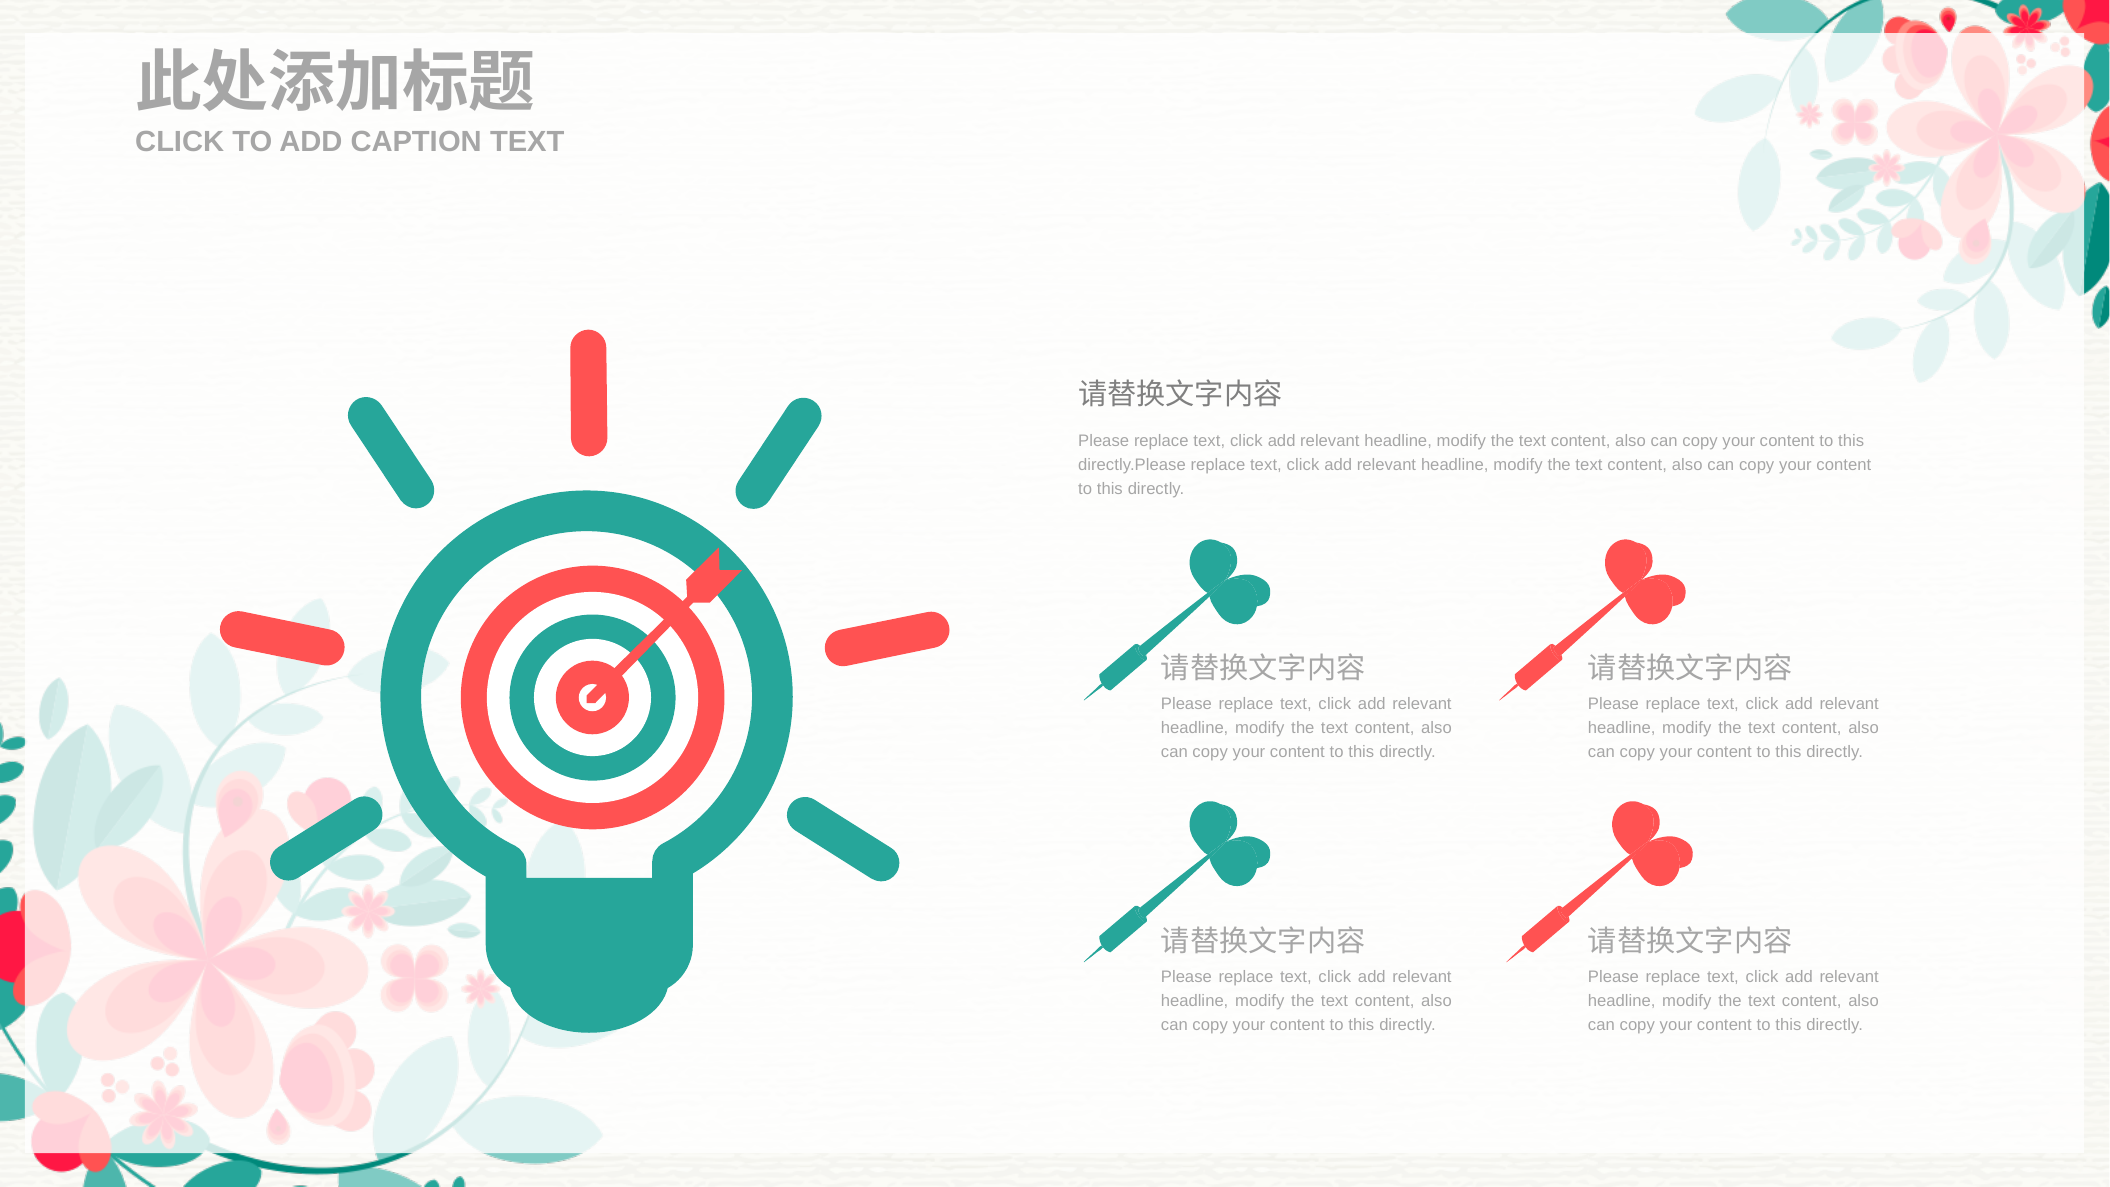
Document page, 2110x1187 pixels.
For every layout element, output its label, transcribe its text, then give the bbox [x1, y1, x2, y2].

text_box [1499, 538, 1688, 701]
text_box [347, 397, 435, 490]
text_box [219, 611, 345, 666]
text_box Please replace text, click add relevant headline, modify the text content, also can copy your content to this directly. [1587, 688, 1880, 761]
text_box [270, 796, 380, 881]
text_box Please replace text, click add relevant headline, modify the text content, also can copy your content to this directly. [1587, 961, 1880, 1034]
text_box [1083, 538, 1272, 701]
text_box 请替换文字内容 Please replace text, click add relevant headline, modify the text content, also can copy your content to this directly.Please replace text, click add relevant headline, modify the text content, also can copy your content to this directly. [1078, 367, 1880, 498]
picture [0, 0, 2110, 1187]
text_box [824, 611, 950, 667]
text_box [380, 490, 793, 1033]
text_box Please replace text, click add relevant headline, modify the text content, also can copy your content to this directly. [1160, 961, 1453, 1034]
text_box 请替换文字内容 [1695, 915, 1822, 958]
text_box 请替换文字内容 [1272, 915, 1395, 958]
text_box [735, 397, 822, 490]
text_box 请替换文字内容 [1688, 642, 1822, 685]
text_box CLICK TO ADD CAPTION TEXT [135, 122, 596, 158]
text_box [793, 797, 900, 882]
text_box 请替换文字内容 [1272, 642, 1395, 685]
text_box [1083, 799, 1272, 963]
text_box [570, 329, 608, 457]
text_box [1506, 799, 1695, 963]
text_box Please replace text, click add relevant headline, modify the text content, also can copy your content to this directly. [1160, 688, 1453, 761]
text_box 此处添加标题 [135, 38, 596, 119]
